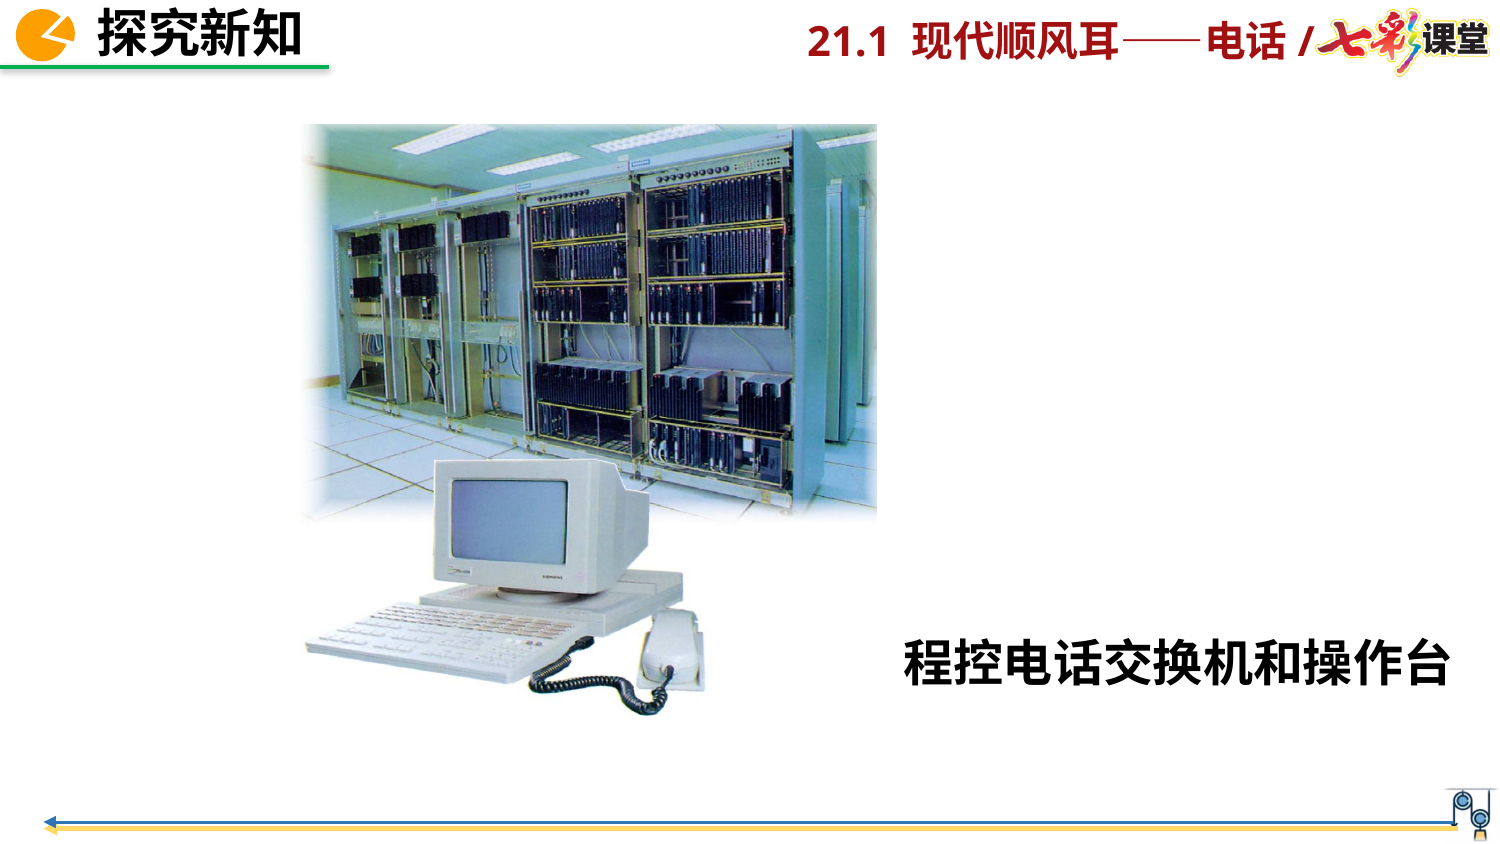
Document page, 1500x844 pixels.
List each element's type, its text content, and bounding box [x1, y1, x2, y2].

picture [1313, 7, 1492, 77]
picture [1449, 793, 1493, 836]
picture [300, 124, 877, 746]
text_box 程控电话交换机和操作台 [888, 611, 1482, 699]
